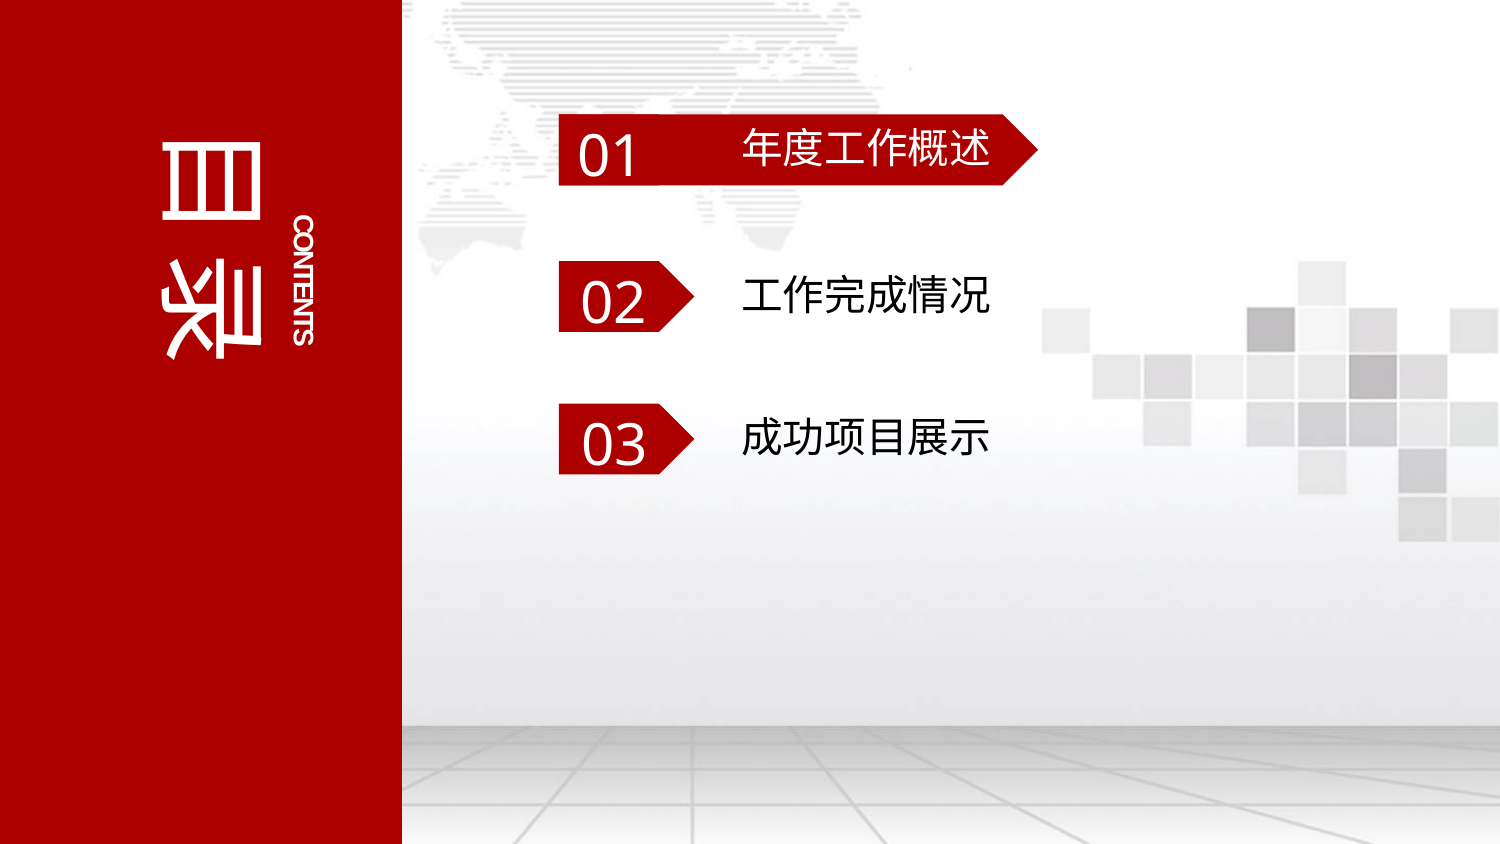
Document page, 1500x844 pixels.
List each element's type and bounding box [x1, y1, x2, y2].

text_box [123, 109, 330, 399]
picture [0, 0, 1500, 844]
